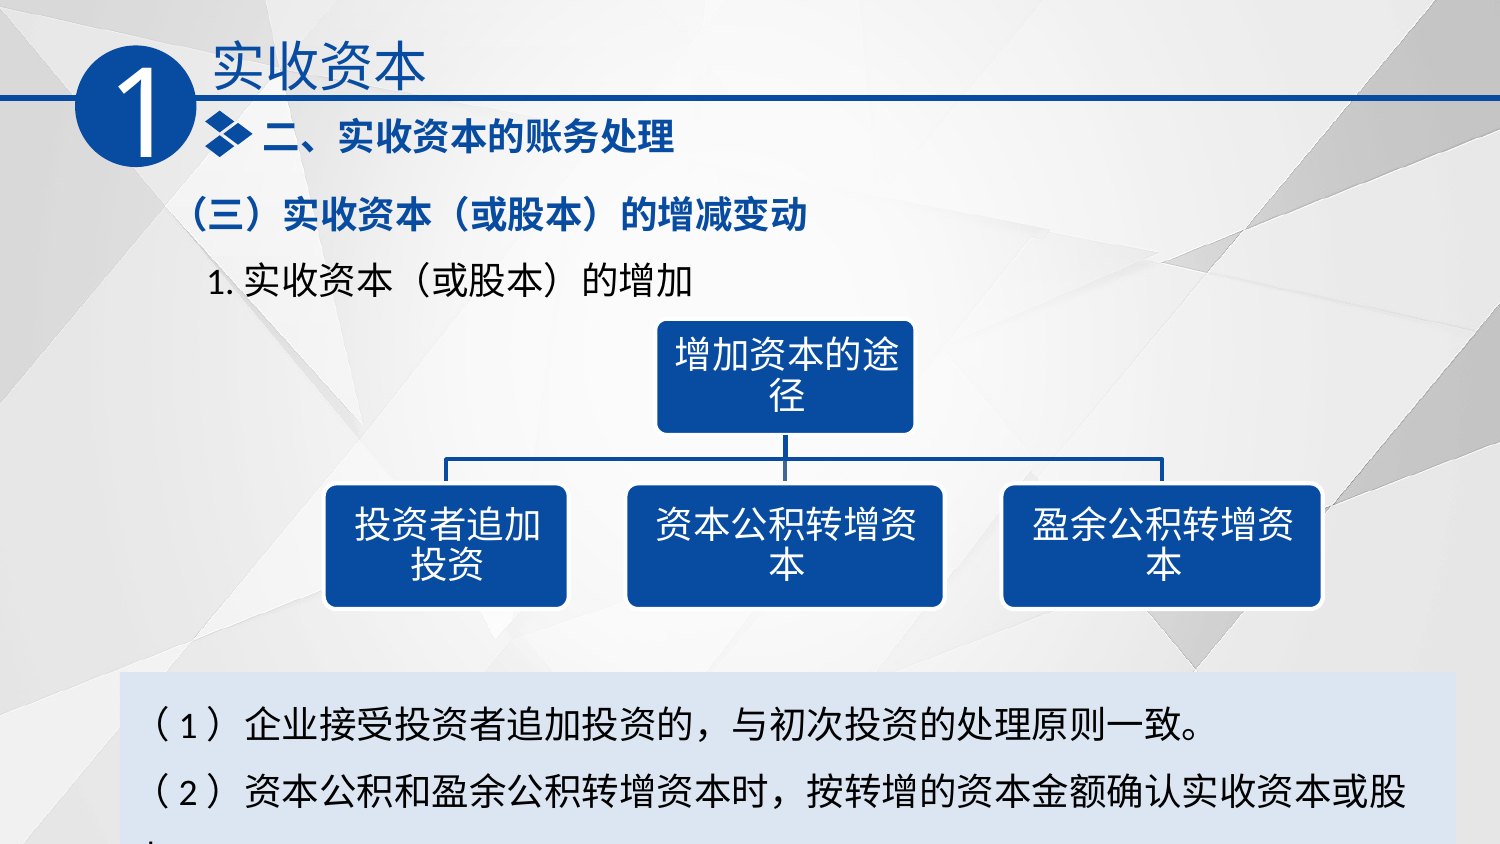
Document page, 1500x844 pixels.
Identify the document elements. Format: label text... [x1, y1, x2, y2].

text_box [205, 110, 235, 133]
picture [0, 101, 1500, 844]
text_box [322, 129, 1324, 797]
text_box [205, 135, 235, 158]
text_box 1 [84, 107, 203, 171]
text_box 1 [84, 45, 203, 97]
picture [0, 0, 1500, 95]
text_box 实收资本 [198, 37, 510, 92]
text_box 1.实收资本（或股本）的增加 [193, 250, 317, 308]
text_box （1）企业接受投资者追加投资的，与初次投资的处理原则一致。 （2）资本公积和盈余公积转增资本时，按转增的资本金额确认实收资本或股本。 [119, 672, 1457, 844]
text_box [75, 74, 84, 97]
text_box （三）实收资本（或股本）的增减变动 [157, 184, 317, 242]
text_box [223, 122, 250, 145]
text_box [75, 107, 84, 138]
text_box 二、实收资本的账务处理 [250, 107, 688, 164]
